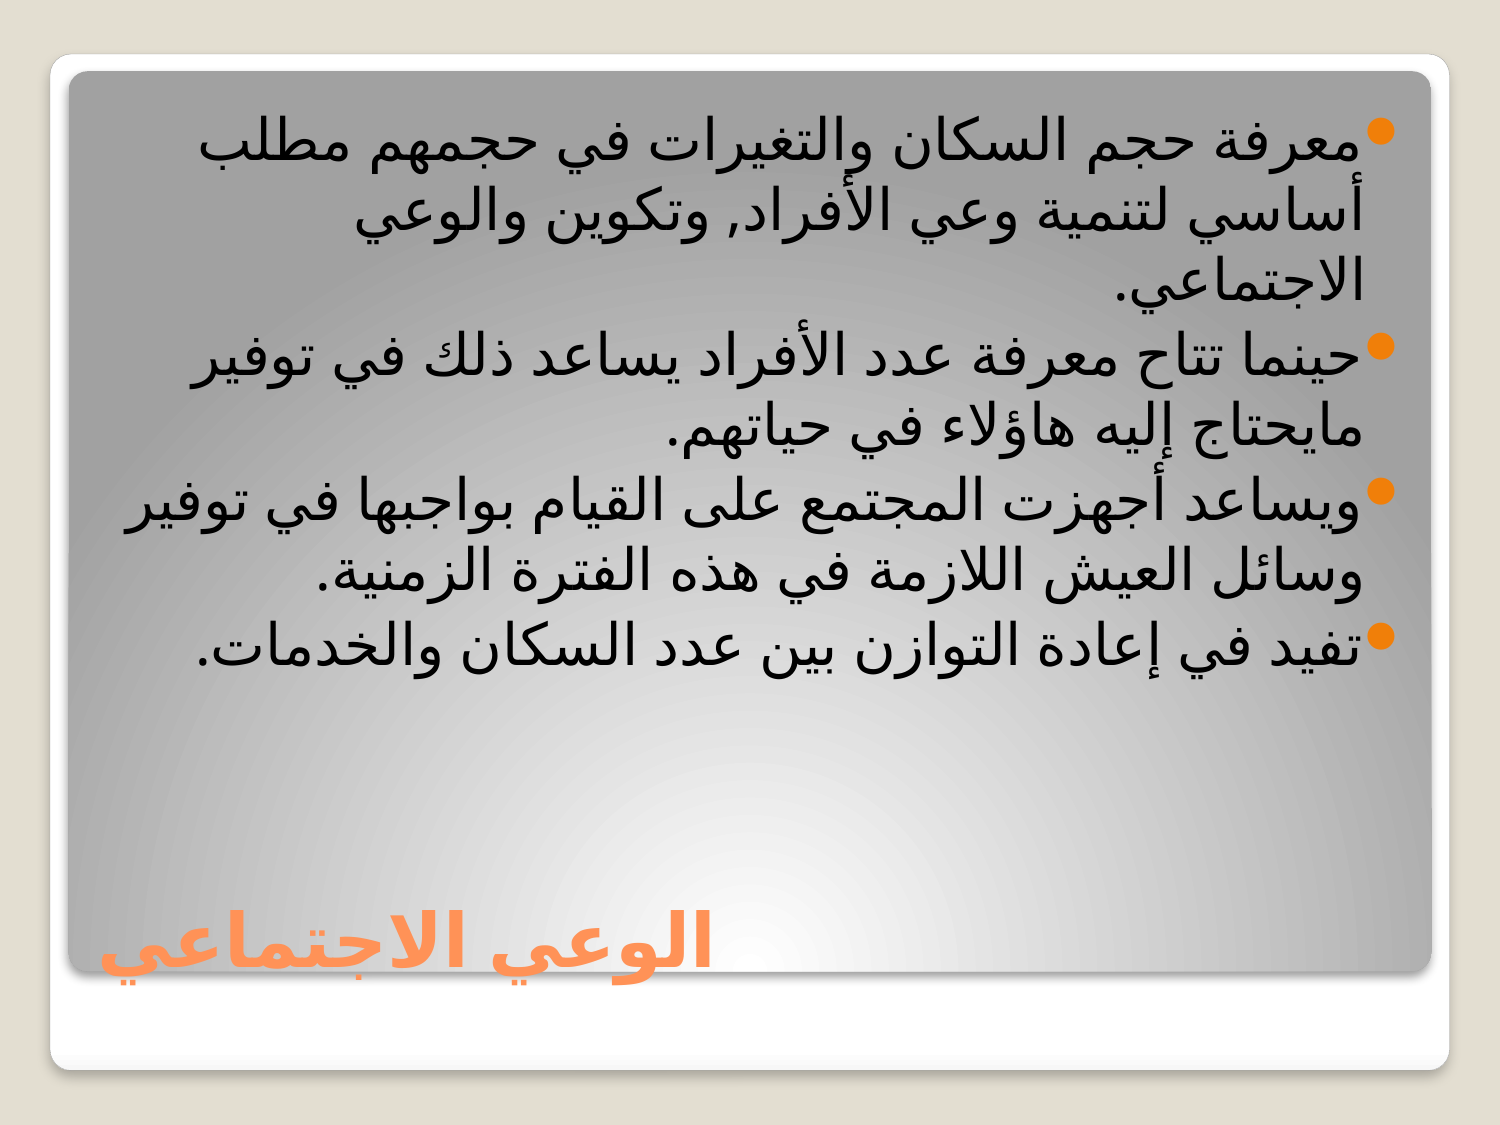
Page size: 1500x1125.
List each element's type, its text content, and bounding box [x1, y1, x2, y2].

list معرفة حجم السكان والتغيرات في حجمهم مطلب أساسي لتنمية وعي الأفراد, وتكوين والوعي الاجتماعي. حينما تتاح معرفة عدد الأفراد يساعد ذلك في توفير مايحتاج إليه هاؤلاء في حياتهم. ويساعد أجهزت المجتمع على القيام بواجبها في توفير وسائل العيش اللازمة في هذه الفترة الزمنية. تفيد في إعادة التوازن بين عدد السكان والخدمات. [82, 86, 1425, 774]
title الوعي الاجتماعي [82, 817, 1425, 990]
